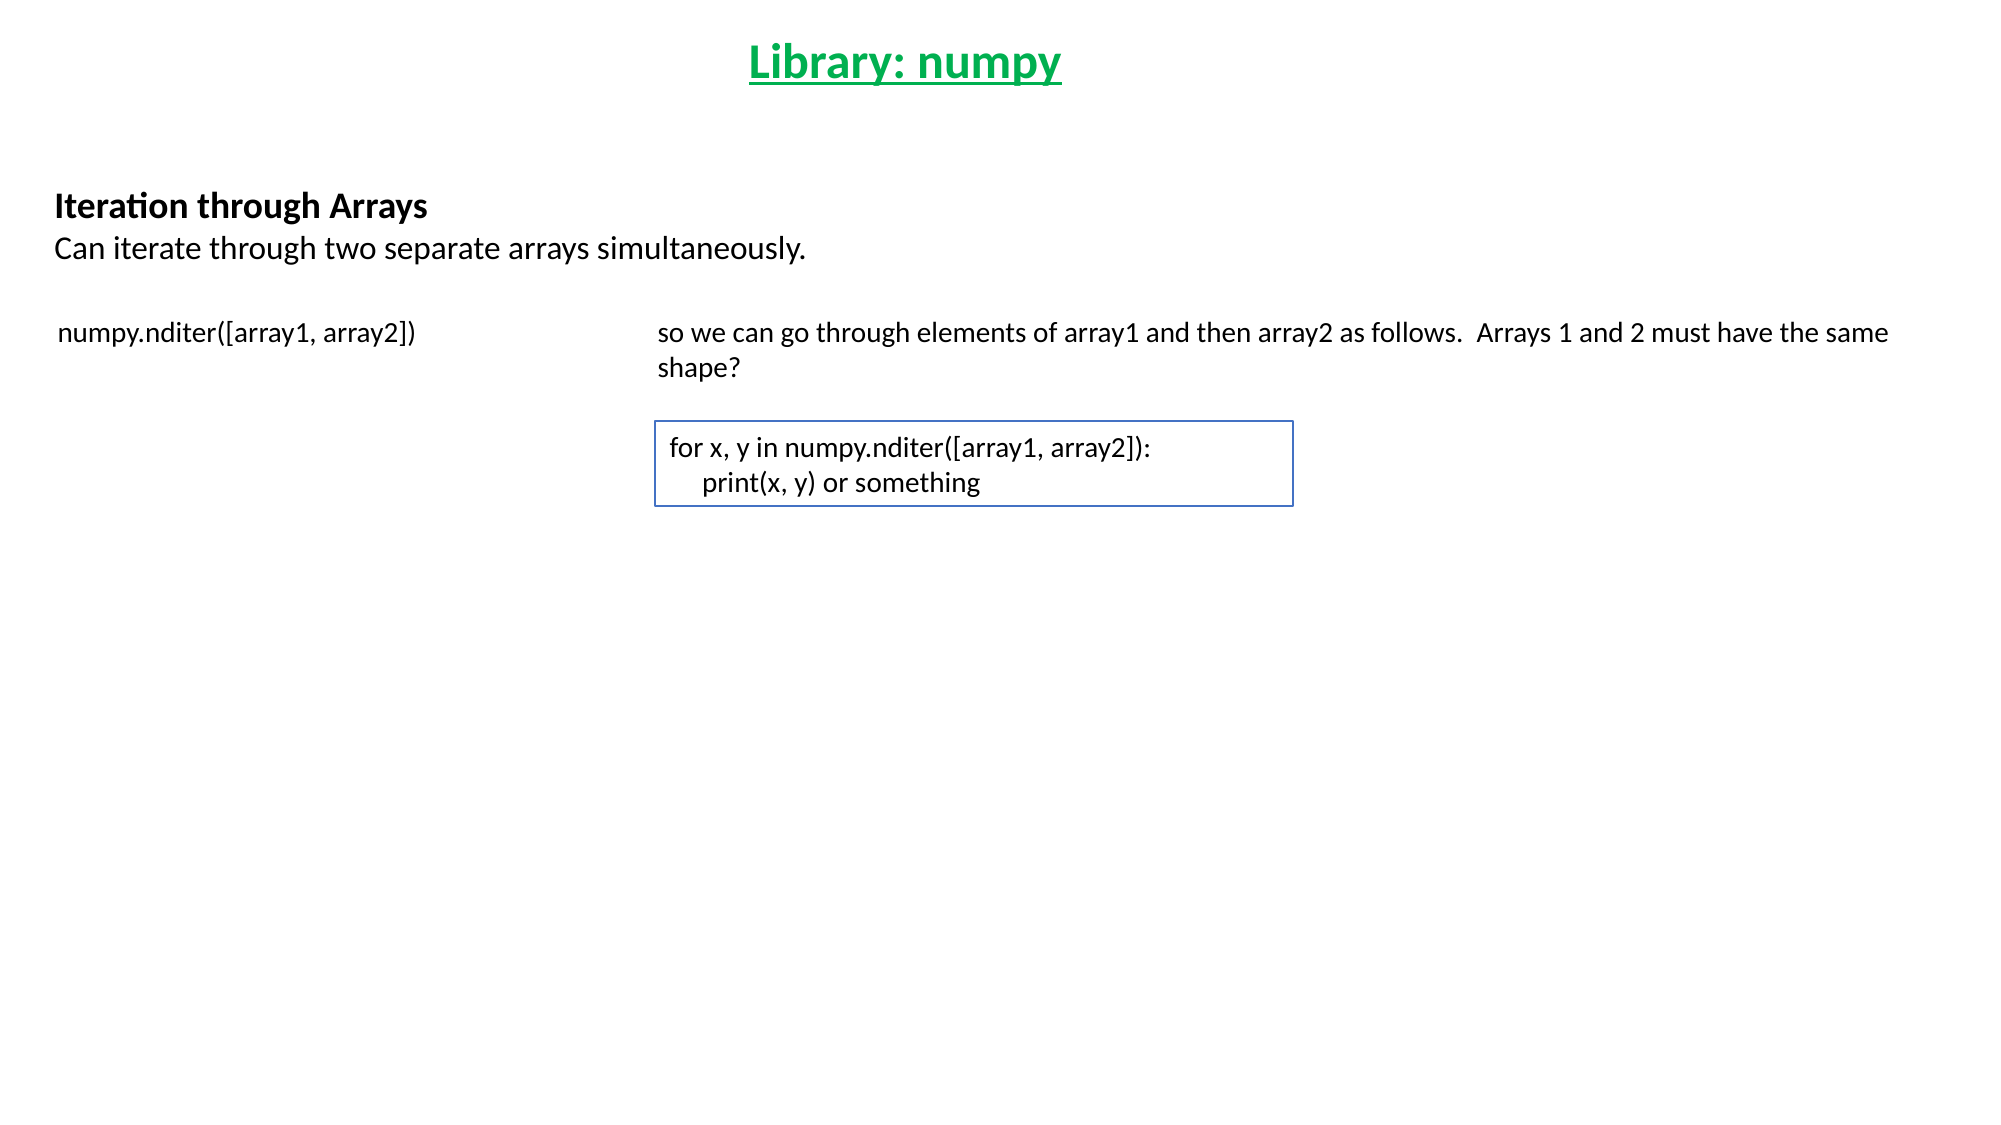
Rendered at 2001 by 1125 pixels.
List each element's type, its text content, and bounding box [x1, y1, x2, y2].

text_box for x, y in numpy.nditer([array1, array2]): print(x, y) or something [654, 421, 1294, 506]
text_box Can iterate through two separate arrays simultaneously. [39, 219, 939, 274]
text_box numpy.nditer([array1, array2]) so we can go through elements of array1 and then array2 as follows. Arrays 1 and 2 must have the same shape? [42, 305, 1959, 391]
text_box Iteration through Arrays [39, 173, 451, 233]
text_box Library: numpy [734, 21, 1077, 97]
